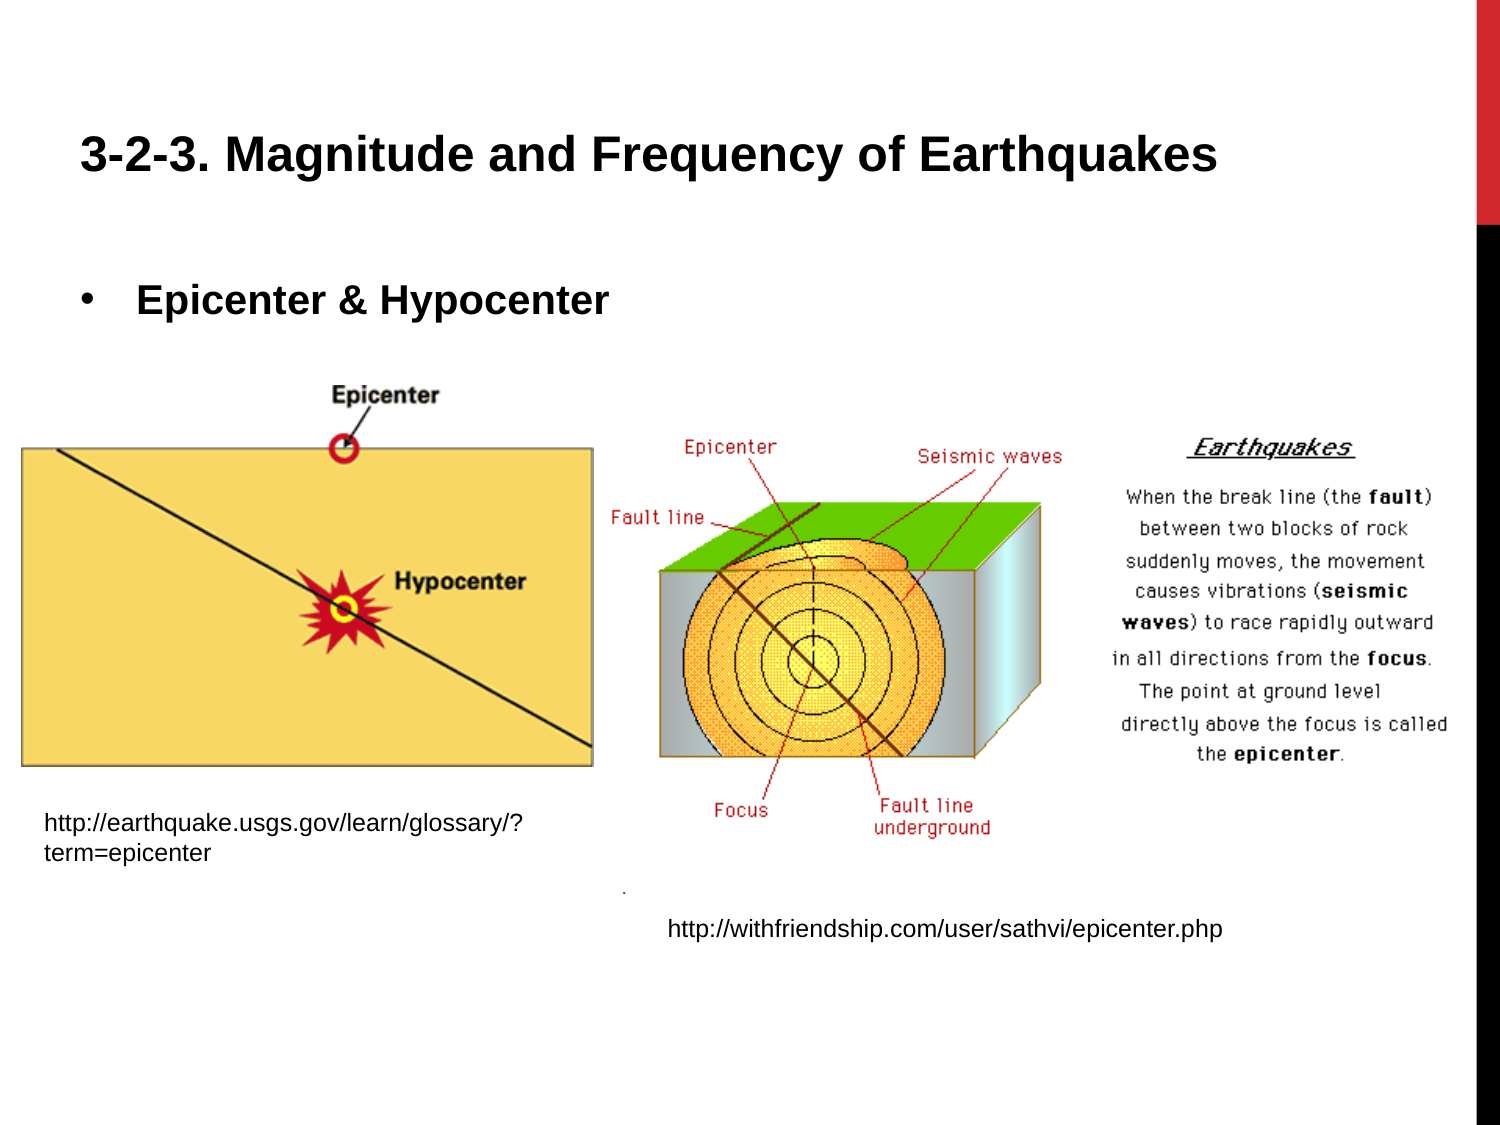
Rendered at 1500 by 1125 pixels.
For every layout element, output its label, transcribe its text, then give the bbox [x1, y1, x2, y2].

list 3-2-3. Magnitude and Frequency of Earthquakes Epicenter & Hypocenter [64, 113, 1315, 798]
list 3-2-3. Magnitude and Frequency of Earthquakes Epicenter & Hypocenter [64, 874, 1315, 1005]
text_box http://withfriendship.com/user/sathvi/epicenter.php [652, 905, 1403, 950]
picture [607, 432, 1448, 894]
picture [21, 384, 594, 768]
text_box http://earthquake.usgs.gov/learn/glossary/?term=epicenter [29, 798, 606, 874]
